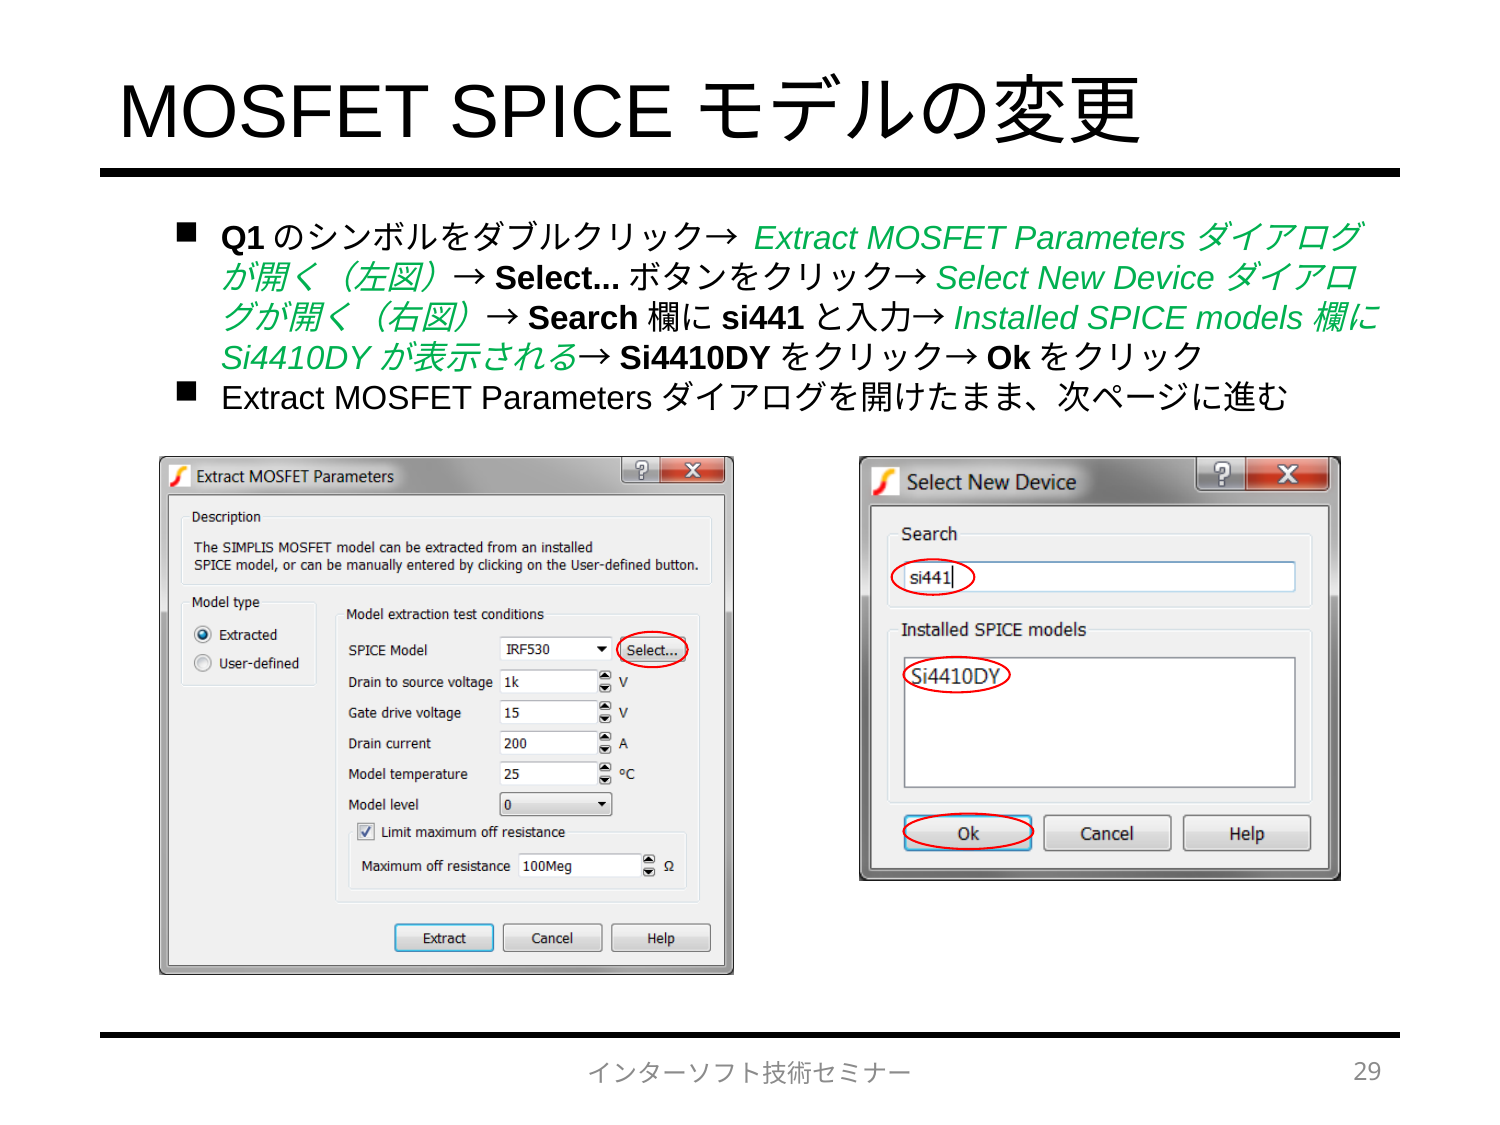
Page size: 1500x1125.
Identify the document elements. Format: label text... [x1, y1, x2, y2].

footer インターソフト技術セミナー [496, 1042, 1004, 1103]
text_box Q1のシンボルをダブルクリック→ Extract MOSFET Parametersダイアログが開く（左図）→Select...ボタンをクリック→Select New Deviceダイアログが開く（右図）→Search欄にsi441と入力→Installed SPICE models欄にSi4410DYが表示される→Si4410DYをクリック→Okをクリック Extract MOSFET Parametersダイアログを開けたまま、次ページに進む [159, 208, 1397, 424]
picture [159, 456, 734, 975]
title MOSFET SPICEモデルの変更 [103, 59, 1403, 167]
slide_number 29 [1059, 1042, 1397, 1103]
picture [859, 456, 1341, 881]
